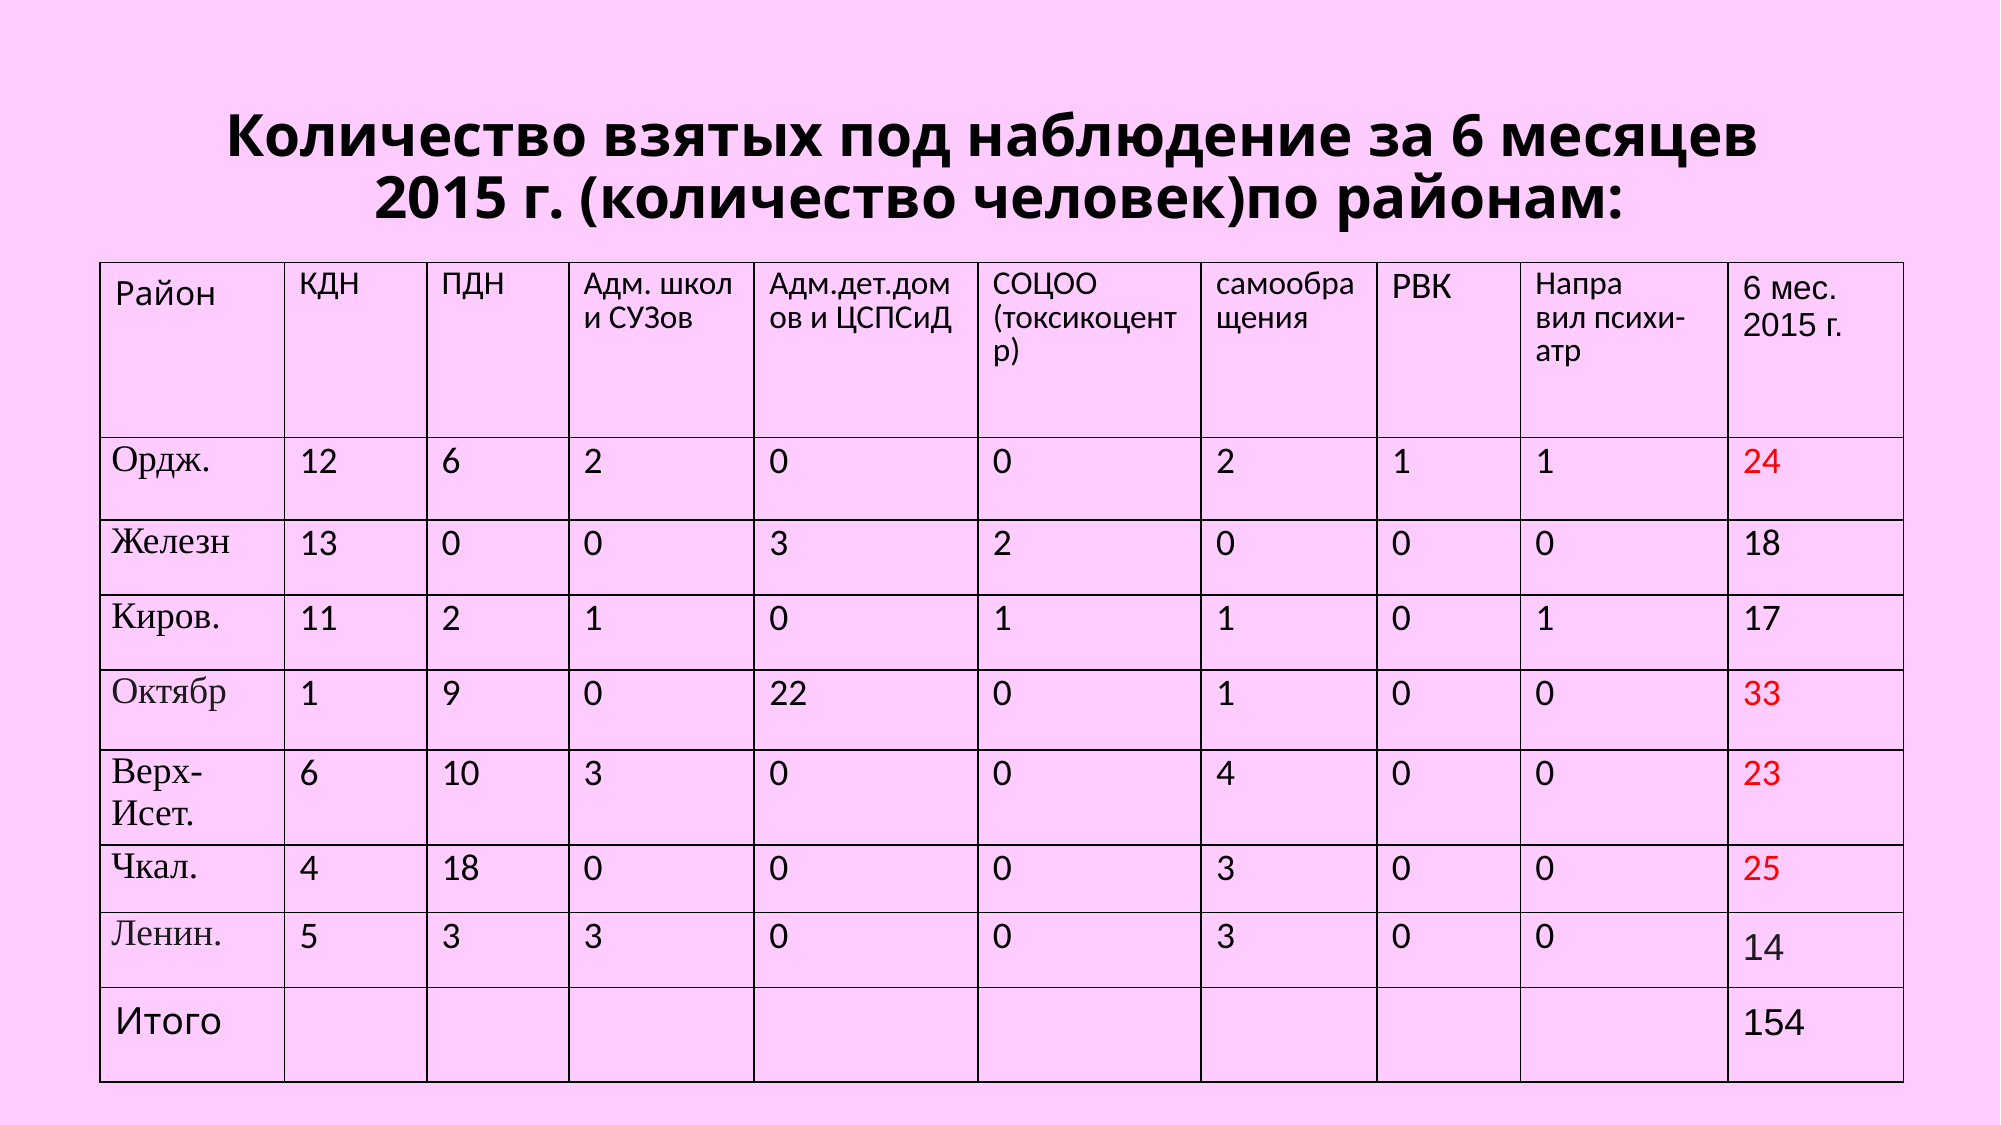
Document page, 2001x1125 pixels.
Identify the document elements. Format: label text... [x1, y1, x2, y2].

table_cell 18 [428, 846, 568, 912]
table_cell 0 [570, 521, 753, 594]
table_header Адм. школ и СУЗов [570, 263, 753, 437]
table_cell 3 [755, 521, 977, 594]
table_cell 0 [979, 751, 1200, 844]
table_cell [979, 988, 1200, 1081]
table_cell 0 [1521, 671, 1727, 749]
table_cell 0 [1378, 846, 1520, 912]
table_cell Железн [101, 521, 284, 594]
table_cell 5 [285, 913, 426, 987]
table_cell 3 [570, 913, 753, 987]
table_cell 1 [570, 596, 753, 669]
table_cell 22 [755, 671, 977, 749]
table_cell 6 [428, 438, 568, 519]
table_cell 1 [1202, 596, 1376, 669]
table_cell [428, 988, 568, 1081]
table_cell 0 [428, 521, 568, 594]
table_header КДН [285, 263, 426, 437]
table_cell 0 [979, 438, 1200, 519]
table_cell 0 [1378, 751, 1520, 844]
table_cell 3 [1202, 846, 1376, 912]
table_header Напра вил психи- атр [1521, 263, 1727, 437]
table_cell 0 [1378, 596, 1520, 669]
table_header 6 мес. 2015 г. [1729, 263, 1903, 437]
table_cell 0 [1521, 751, 1727, 844]
table_cell 2 [570, 438, 753, 519]
table_header Адм.дет.домов и ЦСПСиД [755, 263, 977, 437]
table_cell [1378, 988, 1520, 1081]
table_cell 3 [1202, 913, 1376, 987]
table_cell 33 [1729, 671, 1903, 749]
table_cell 4 [285, 846, 426, 912]
table_cell 0 [570, 846, 753, 912]
table_cell 0 [755, 438, 977, 519]
table_cell 3 [570, 751, 753, 844]
table_cell 10 [428, 751, 568, 844]
table_cell Ленин. [101, 913, 284, 987]
table_cell 0 [1521, 913, 1727, 987]
table_cell [1202, 988, 1376, 1081]
table_cell Итого [101, 988, 284, 1081]
table_cell 3 [428, 913, 568, 987]
table_cell 1 [979, 596, 1200, 669]
table_cell 1 [1521, 596, 1727, 669]
table_cell 0 [1521, 846, 1727, 912]
table_cell Верх-Исет. [101, 751, 284, 844]
table_cell 0 [1378, 521, 1520, 594]
table_cell 9 [428, 671, 568, 749]
table_cell 0 [1202, 521, 1376, 594]
table_cell 18 [1729, 521, 1903, 594]
table_header самообращения [1202, 263, 1376, 437]
table_cell 11 [285, 596, 426, 669]
table_cell 0 [570, 671, 753, 749]
table_cell [1521, 988, 1727, 1081]
table_cell 0 [979, 671, 1200, 749]
table_cell 25 [1729, 846, 1903, 912]
table_cell 0 [979, 846, 1200, 912]
table_cell 24 [1729, 438, 1903, 519]
table_cell Киров. [101, 596, 284, 669]
table_cell 1 [1378, 438, 1520, 519]
table_cell 2 [428, 596, 568, 669]
table_cell 0 [1378, 913, 1520, 987]
table_cell [570, 988, 753, 1081]
table_cell Ордж. [101, 438, 284, 519]
table_cell 2 [1202, 438, 1376, 519]
table_cell 0 [755, 596, 977, 669]
table_cell 2 [979, 521, 1200, 594]
table_cell 6 [285, 751, 426, 844]
table_cell 0 [755, 913, 977, 987]
table_cell [755, 988, 977, 1081]
table_header Район [101, 263, 284, 437]
table_cell 0 [755, 751, 977, 844]
table_cell 14 [1729, 913, 1903, 987]
table_header РВК [1378, 263, 1520, 437]
table_cell Октябр [101, 671, 284, 749]
table_cell 17 [1729, 596, 1903, 669]
table_cell 12 [285, 438, 426, 519]
table_cell 0 [755, 846, 977, 912]
table_header СОЦОО (токсикоцентр) [979, 263, 1200, 437]
table_cell 1 [1202, 671, 1376, 749]
table_cell 1 [1521, 438, 1727, 519]
table_header ПДН [428, 263, 568, 437]
table_cell 0 [1521, 521, 1727, 594]
table_cell 23 [1729, 751, 1903, 844]
table_cell 1 [285, 671, 426, 749]
table_cell 154 [1729, 988, 1903, 1081]
table_cell 13 [285, 521, 426, 594]
table_cell 4 [1202, 751, 1376, 844]
table_cell Чкал. [101, 846, 284, 912]
table_cell 0 [979, 913, 1200, 987]
table_cell [285, 988, 426, 1081]
table_cell 0 [1378, 671, 1520, 749]
title Количество взятых под наблюдение за 6 месяцев 2015 г. (количество человек)по районам: [137, 59, 1863, 262]
